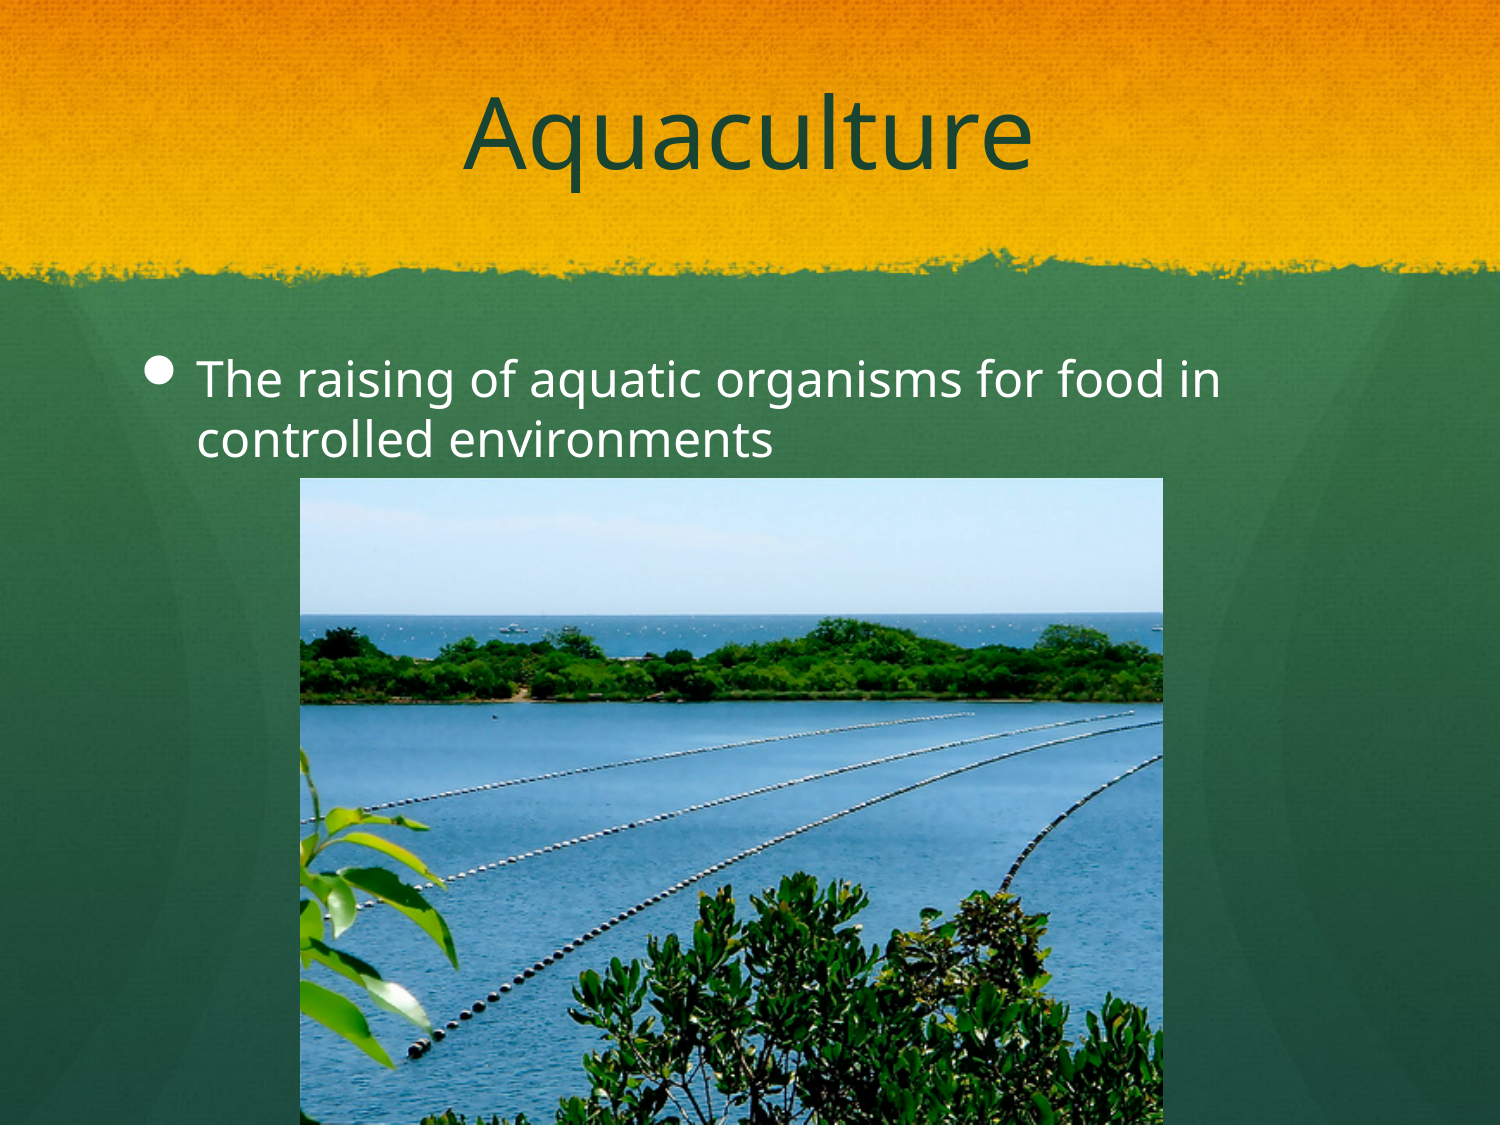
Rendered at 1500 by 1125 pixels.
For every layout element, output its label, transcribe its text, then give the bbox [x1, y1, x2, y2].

picture [0, 0, 1500, 1125]
title Aquaculture [125, 13, 1375, 246]
list The raising of aquatic organisms for food in controlled environments [125, 339, 1375, 1026]
